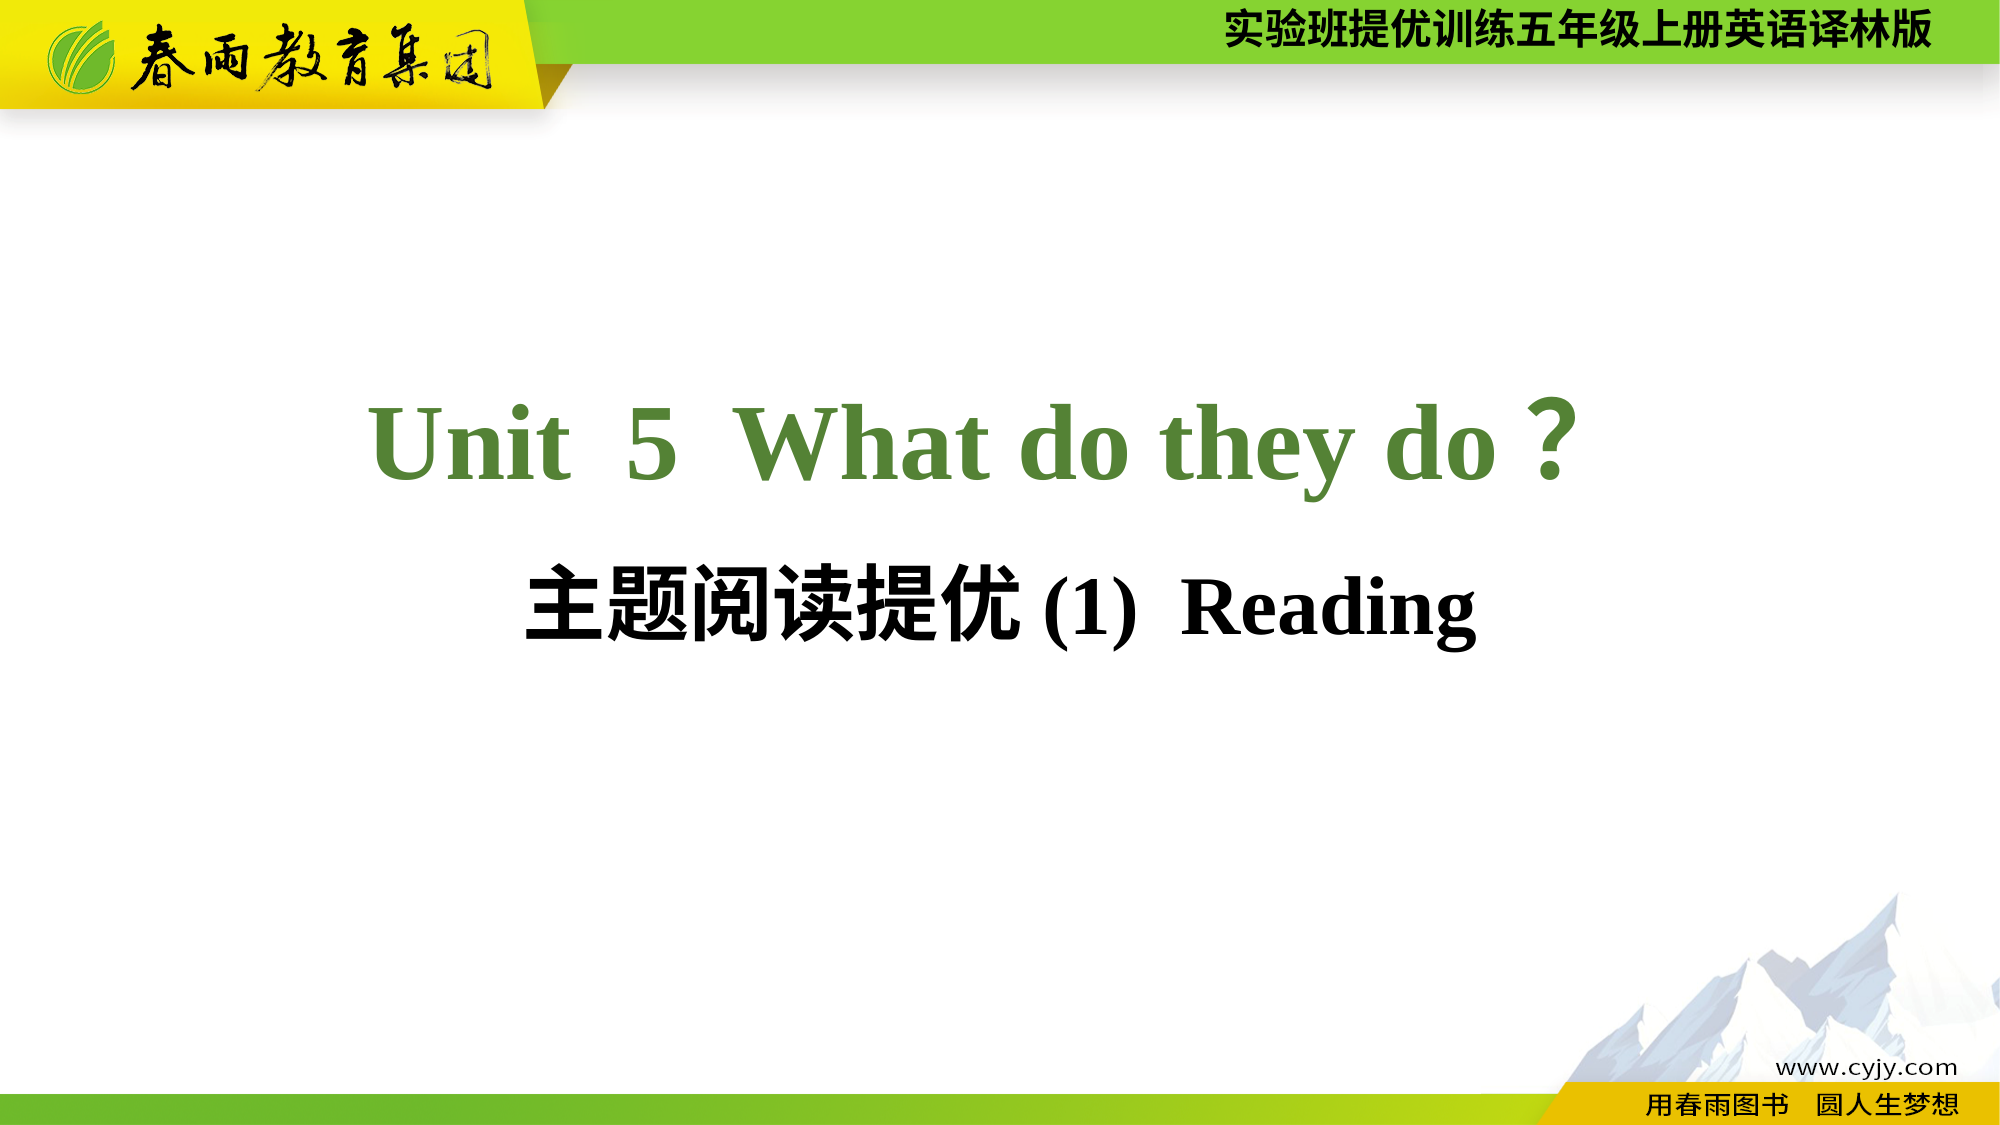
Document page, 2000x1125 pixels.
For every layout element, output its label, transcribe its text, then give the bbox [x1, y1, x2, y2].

picture [0, 659, 2000, 1125]
text_box Unit 5 What do they do？ 主题阅读提优(1) Reading [0, 298, 2000, 659]
picture [0, 0, 2000, 298]
